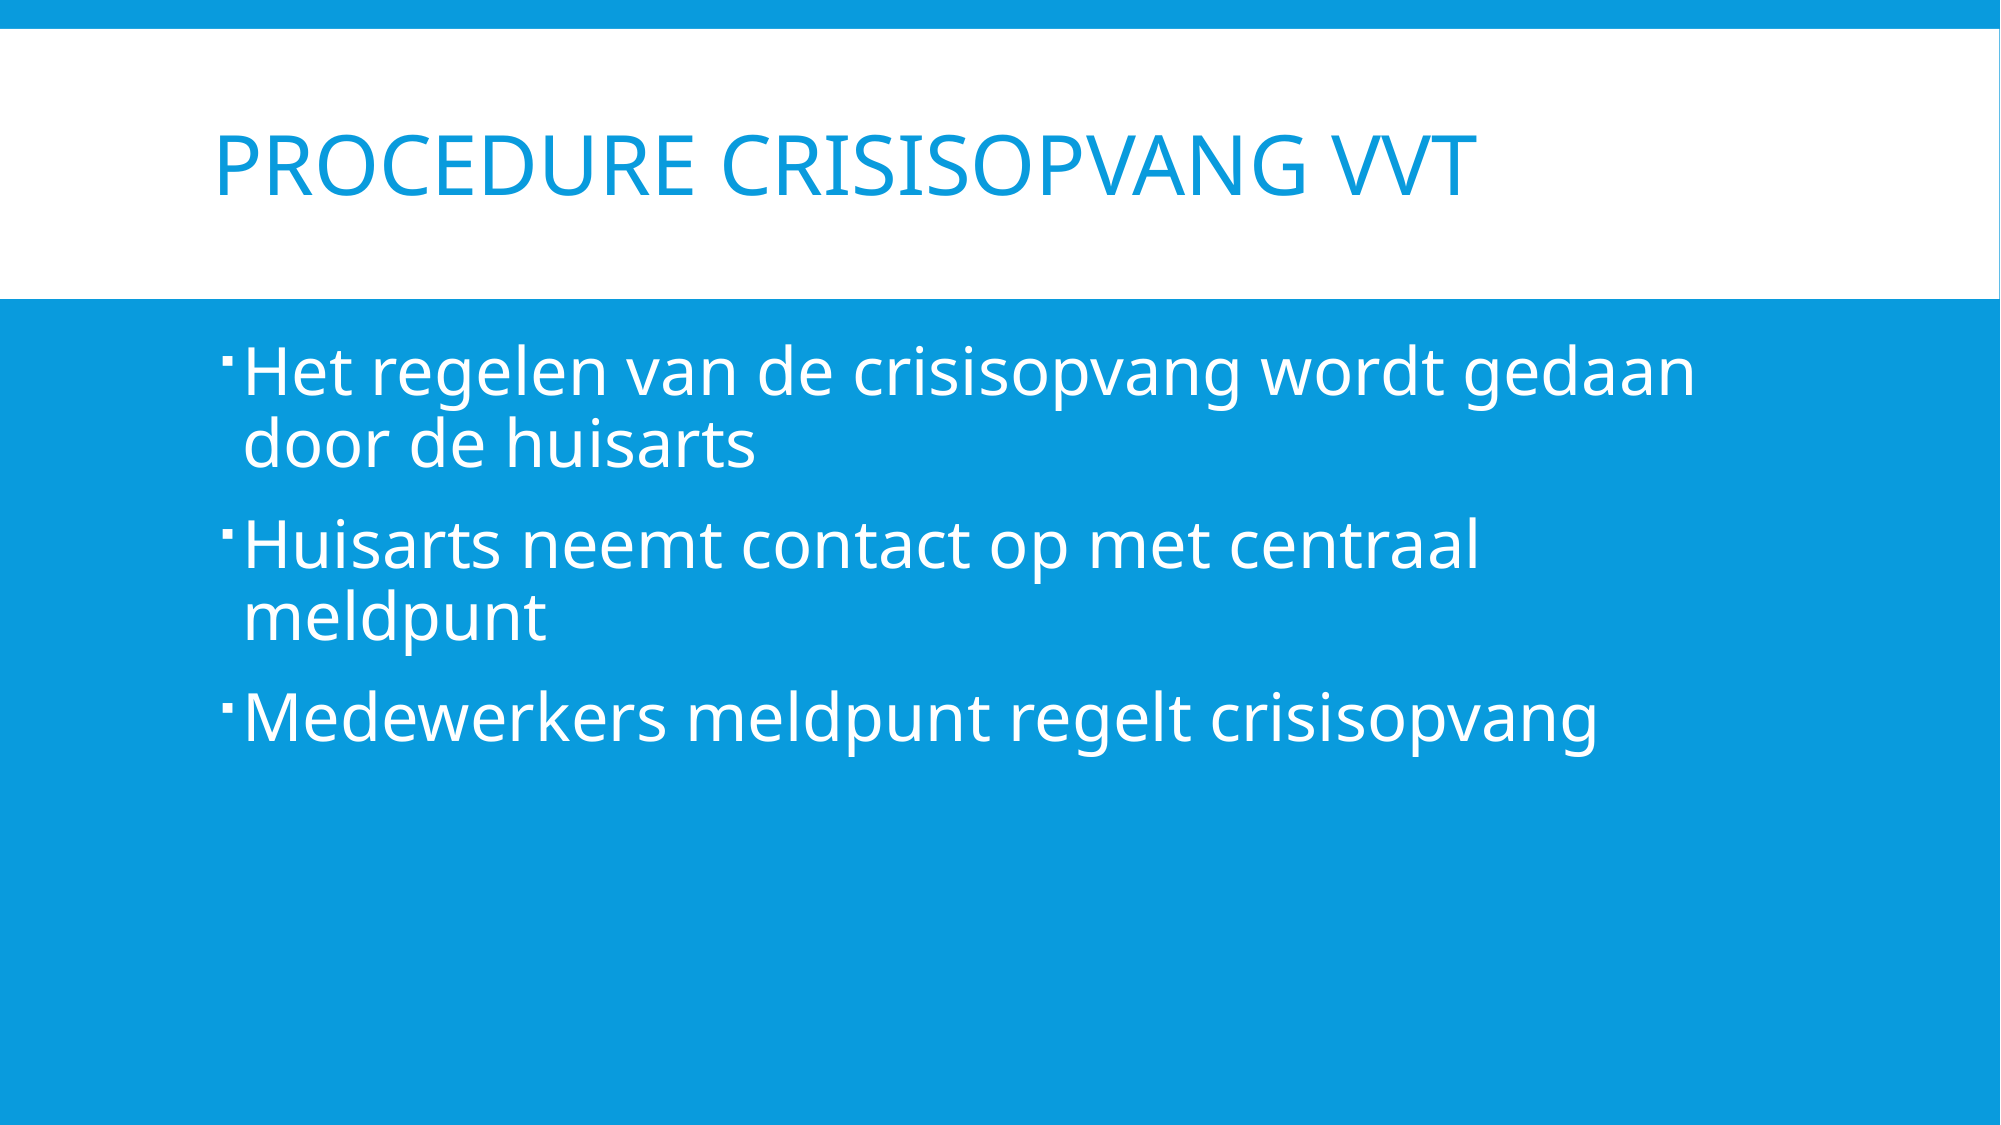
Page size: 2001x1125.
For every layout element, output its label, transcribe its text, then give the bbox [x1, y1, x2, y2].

list Het regelen van de crisisopvang wordt gedaan door de huisarts Huisarts neemt contact op met centraal meldpunt Medewerkers meldpunt regelt crisisopvang [197, 329, 1803, 1020]
title Procedure crisisopvang VVT [197, 46, 1803, 295]
